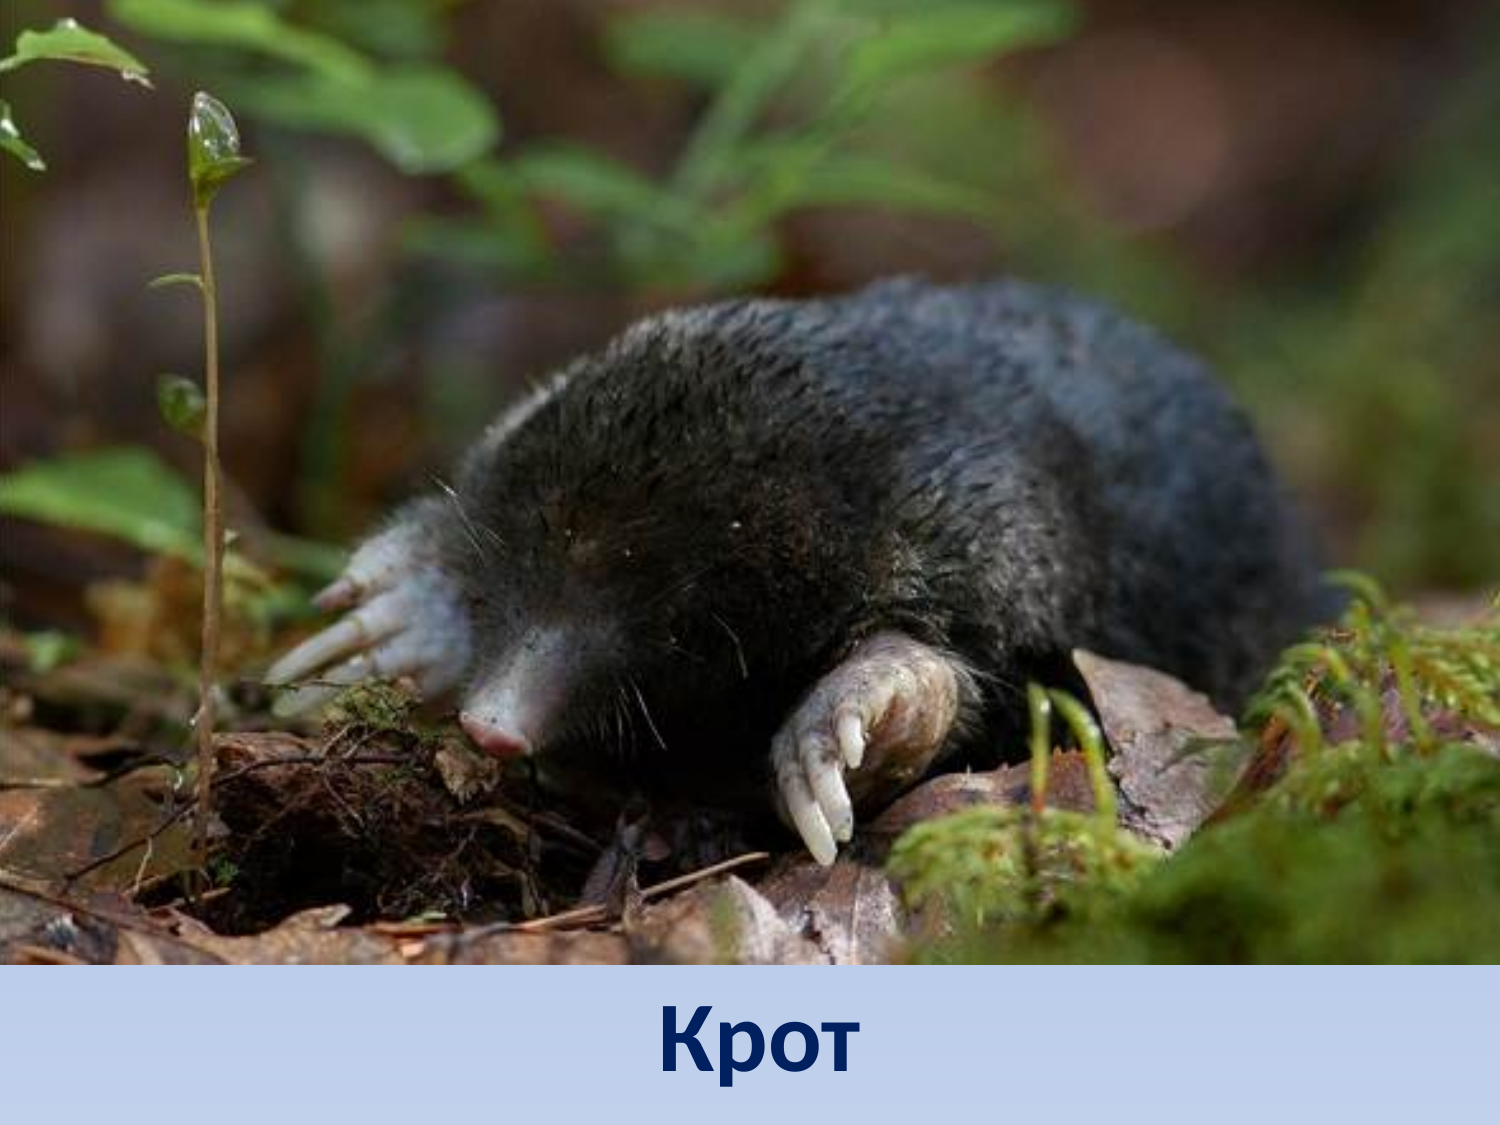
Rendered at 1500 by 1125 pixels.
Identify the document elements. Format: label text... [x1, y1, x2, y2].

text_box Крот [643, 972, 876, 1099]
picture [0, 0, 1500, 965]
